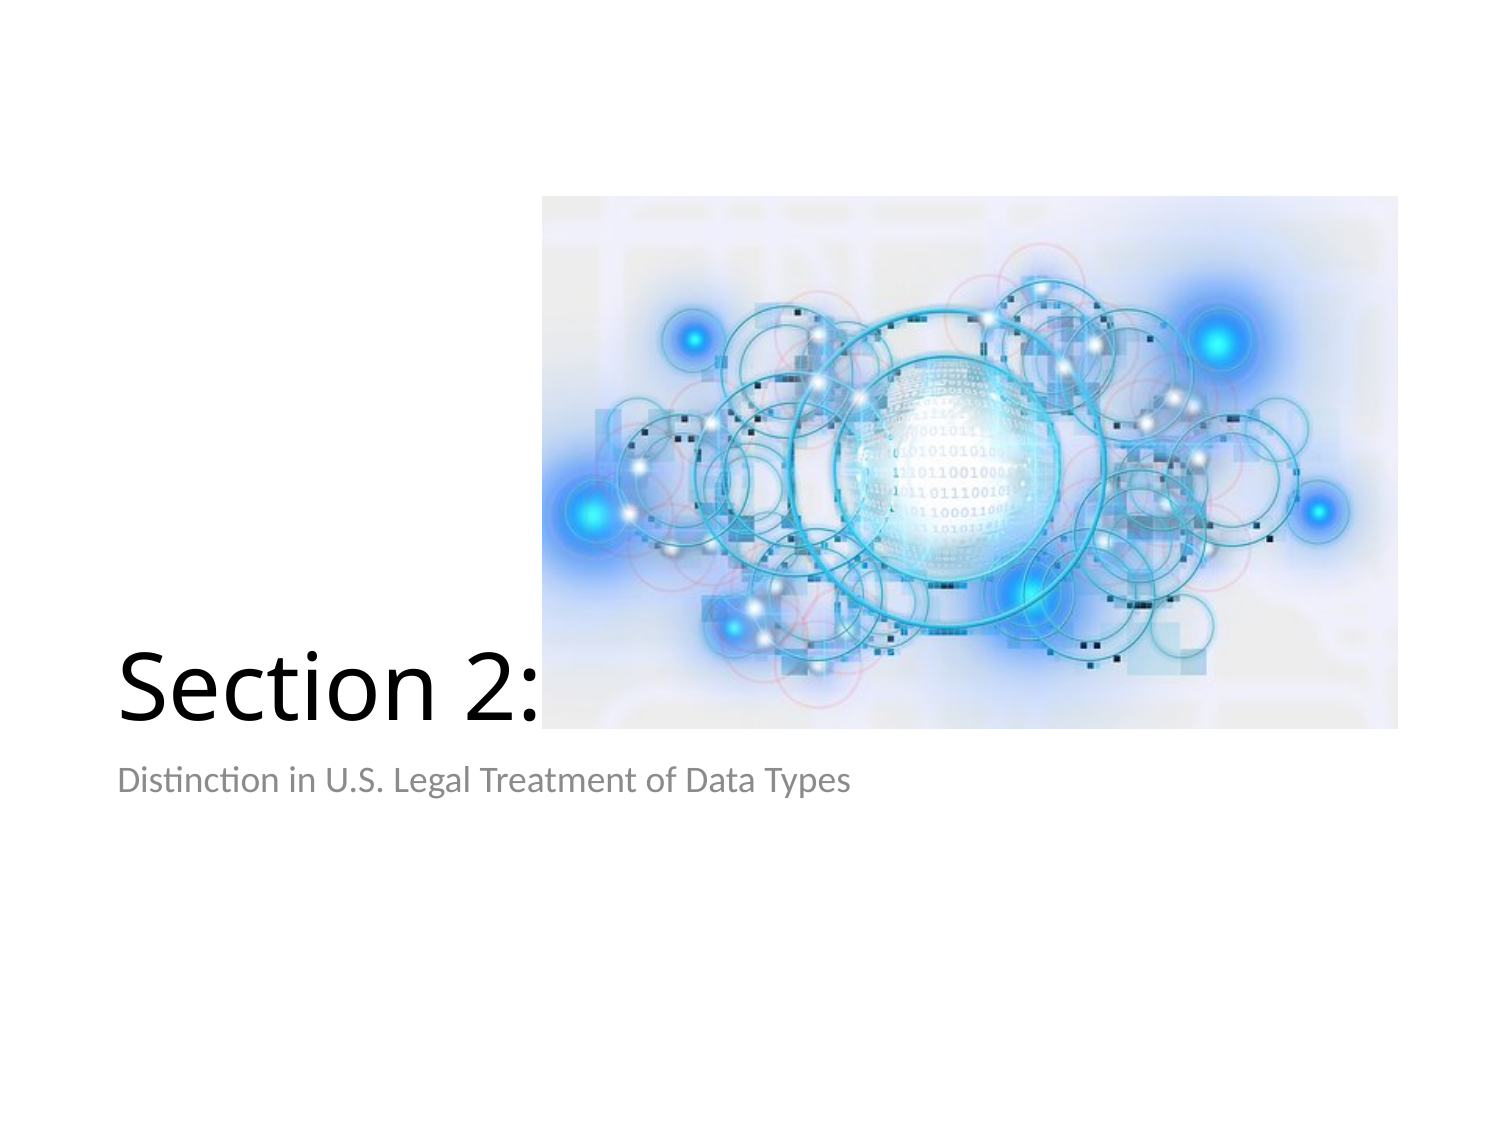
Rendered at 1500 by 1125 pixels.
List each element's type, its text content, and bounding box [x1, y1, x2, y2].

title Section 2: [102, 280, 1397, 749]
list Distinction in U.S. Legal Treatment of Data Types [102, 752, 1397, 1000]
picture [542, 196, 1398, 729]
